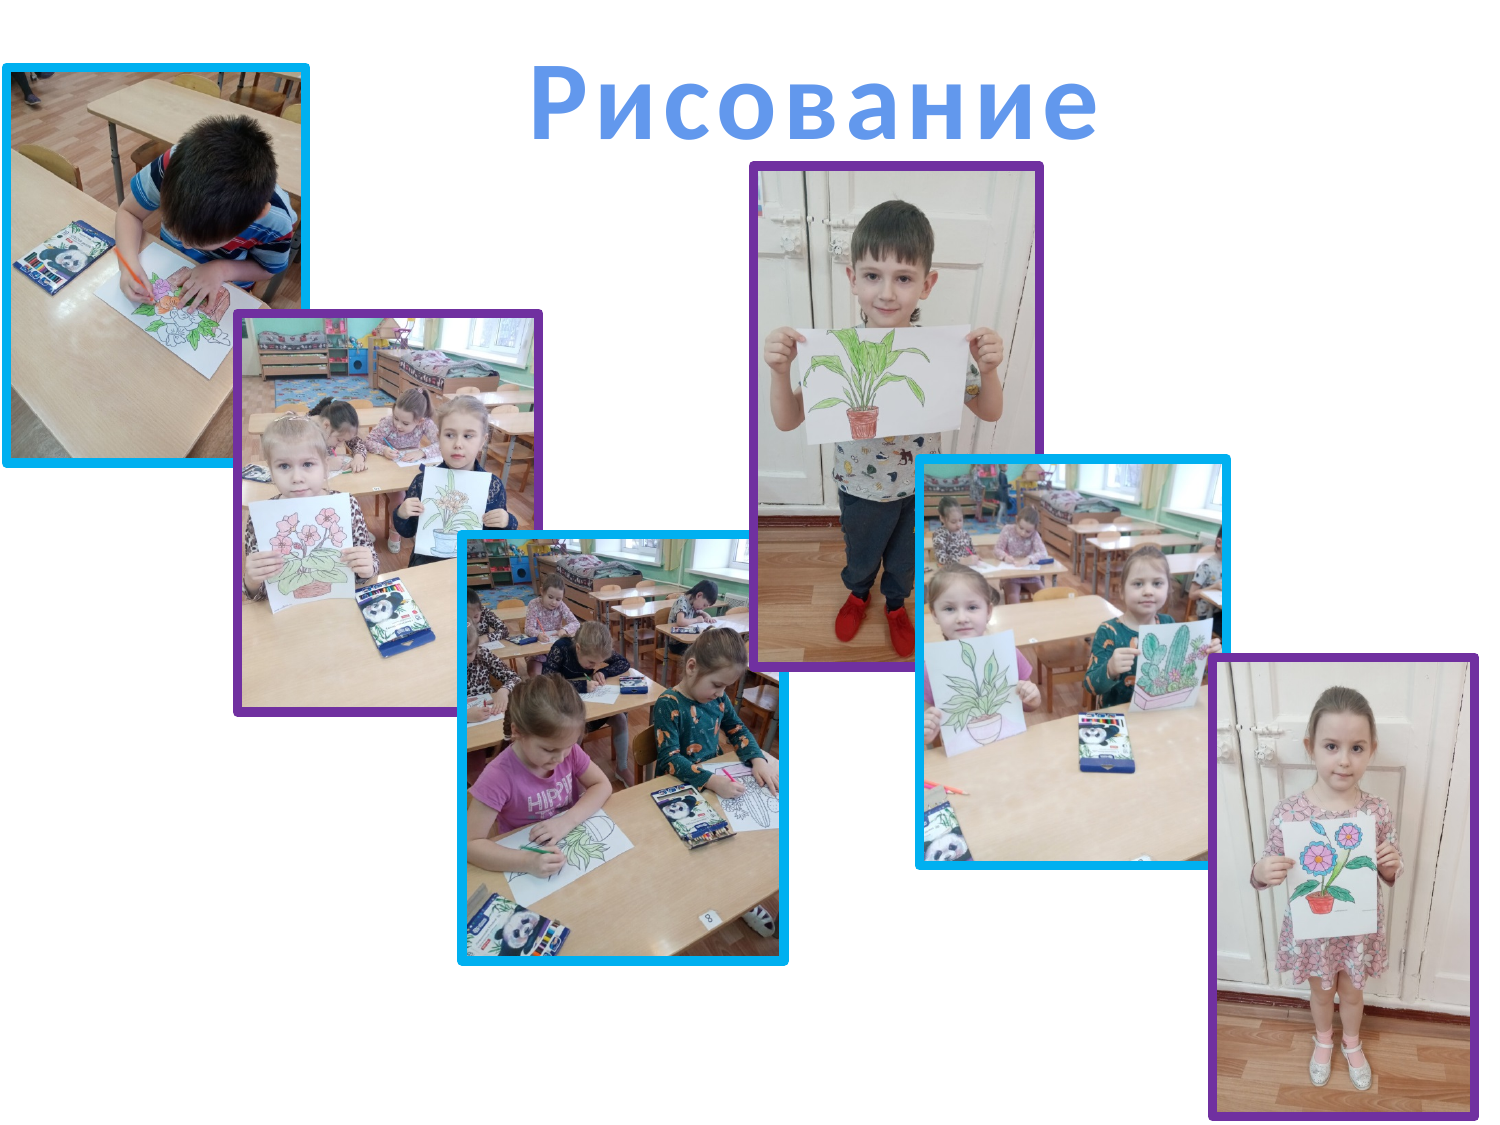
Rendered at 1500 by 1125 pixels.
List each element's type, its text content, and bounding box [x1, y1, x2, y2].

text_box Рисование [147, 19, 1482, 170]
picture [12, 73, 535, 708]
picture [925, 465, 1471, 1112]
picture [468, 170, 1035, 955]
